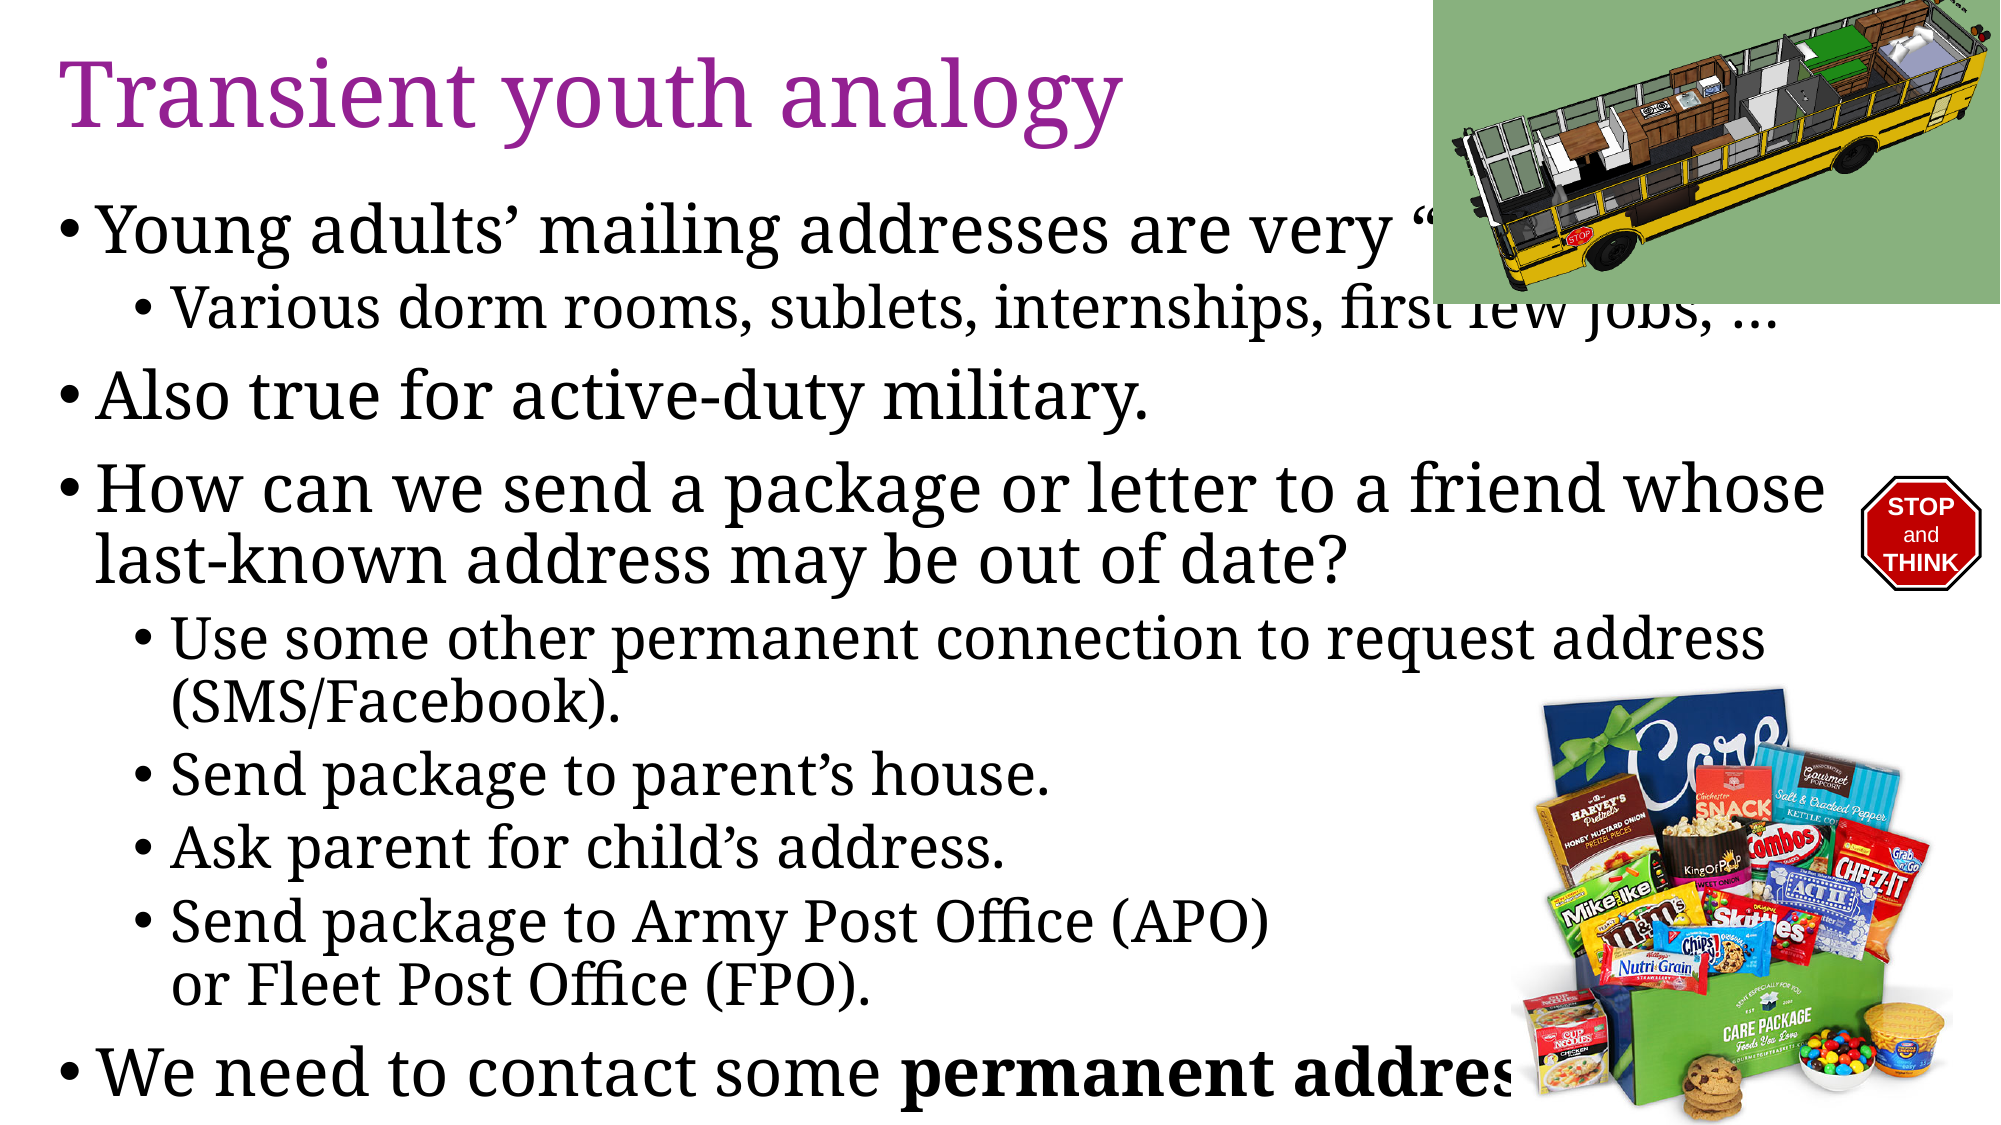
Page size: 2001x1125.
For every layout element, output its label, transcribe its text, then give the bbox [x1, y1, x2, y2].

picture [1511, 683, 1953, 1125]
title Transient youth analogy [43, 25, 1433, 171]
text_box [1862, 477, 1981, 590]
list Young adults’ mailing addresses are very “mobile” Various dorm rooms, sublets, internships, first few jobs, … Also true for active-duty military. How can we send a package or letter to a friend whose last-known address may be out of date? Use some other permanent connection to request address (SMS/Facebook). Send package to parent’s house. Ask parent for child’s address. Send package to Army Post Office (APO) or Fleet Post Office (FPO). We need to contact some permanent address. [43, 188, 1953, 1106]
picture [1433, 0, 2000, 304]
